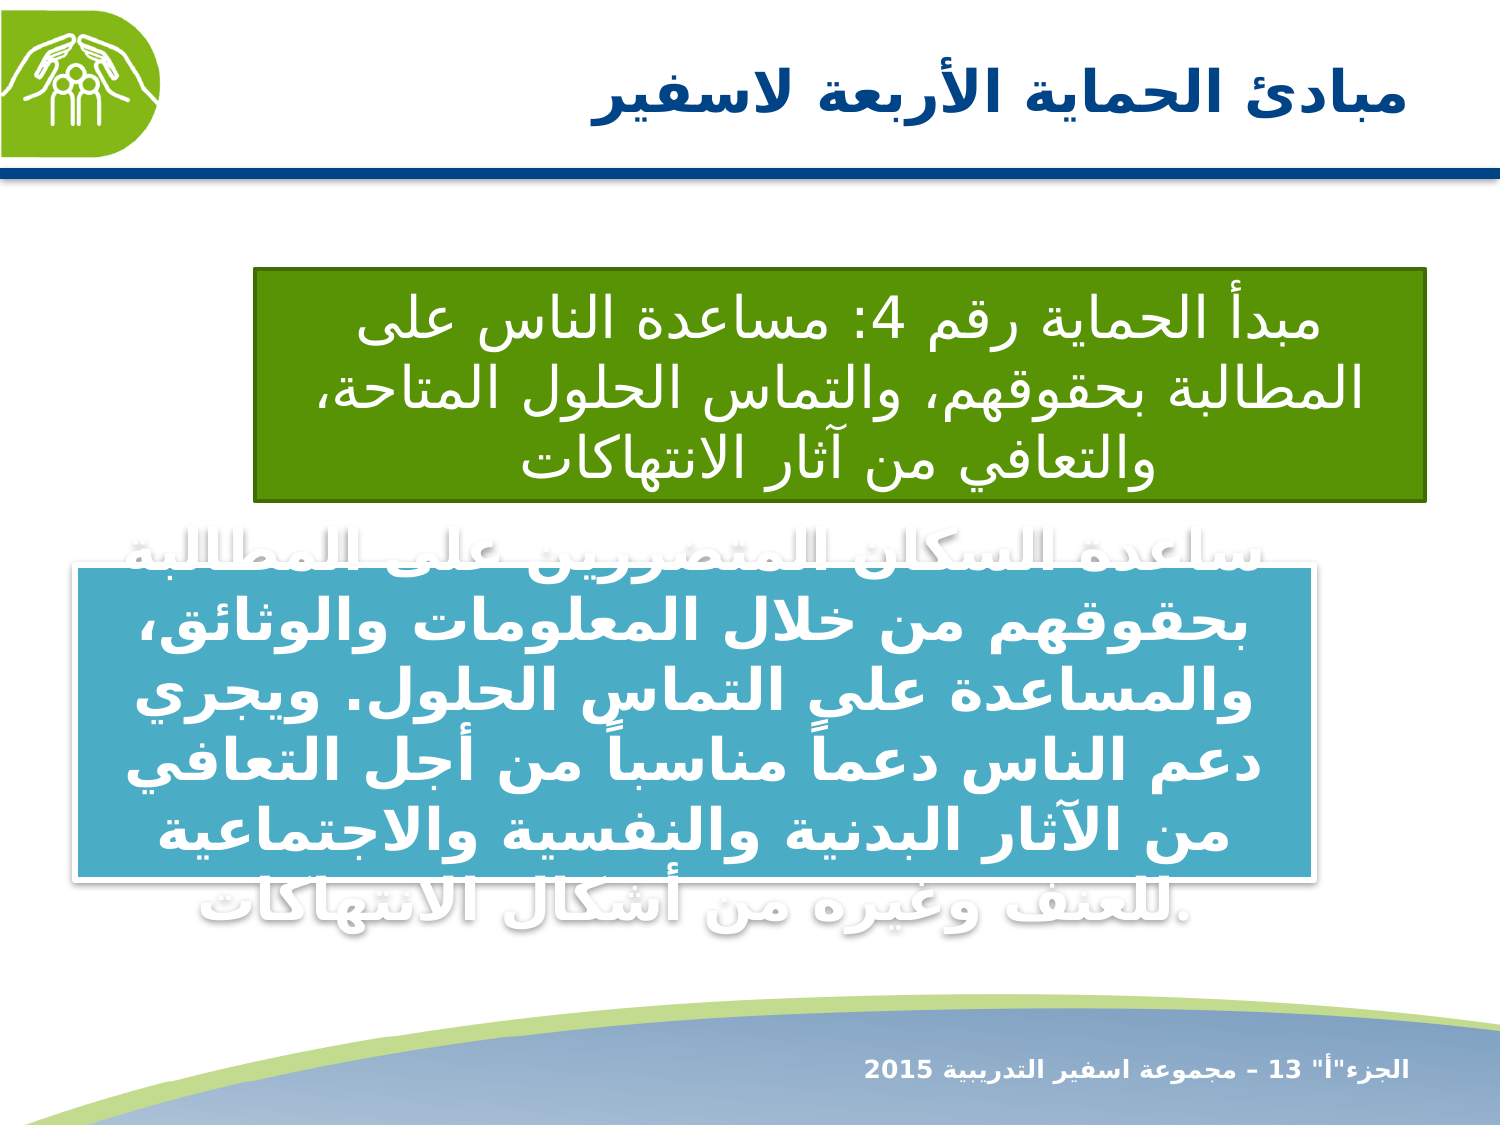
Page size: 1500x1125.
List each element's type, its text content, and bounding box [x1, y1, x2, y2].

title مبادئ الحماية الأربعة لاسفير [75, 0, 1425, 178]
picture [0, 992, 1500, 1125]
picture [0, 9, 75, 158]
text_box مبدأ الحماية رقم 4: مساعدة الناس على المطالبة بحقوقهم، والتماس الحلول المتاحة، والتعافي من آثار الانتهاكات [253, 267, 1427, 503]
text_box ساعدة السكان المتضررين على المطالبة بحقوقهم من خلال المعلومات والوثائق، والمساعدة على التماس الحلول. ويجري دعم الناس دعماً مناسباً من أجل التعافي من الآثار البدنية والنفسية والاجتماعية للعنف وغيره من أشكال الانتهاكات. [72, 562, 1317, 883]
footer الجزء"أ" 13 – مجموعة اسفير التدريبية 2015 [679, 1038, 1425, 1099]
